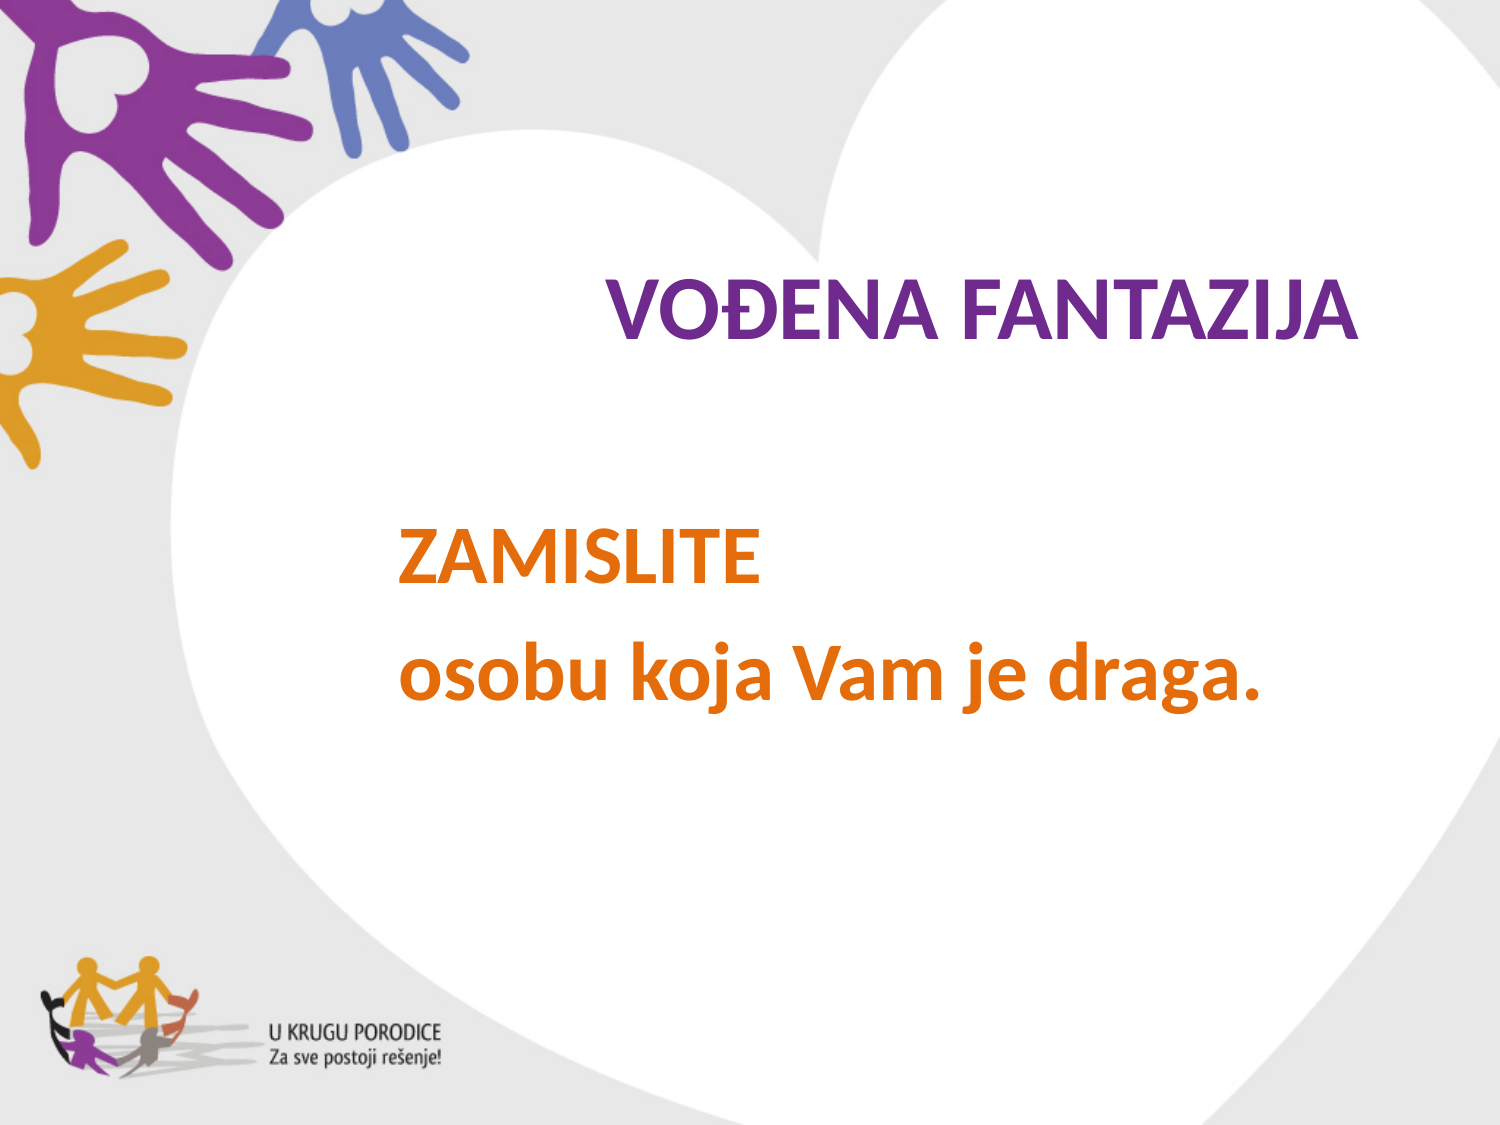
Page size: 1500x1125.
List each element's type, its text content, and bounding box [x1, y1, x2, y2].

picture [0, 0, 1500, 1125]
text_box VOĐENA FANTAZIJA [591, 240, 1375, 366]
list ZAMISLITE osobu koja Vam je draga. [383, 492, 1353, 811]
title [512, 210, 1426, 399]
